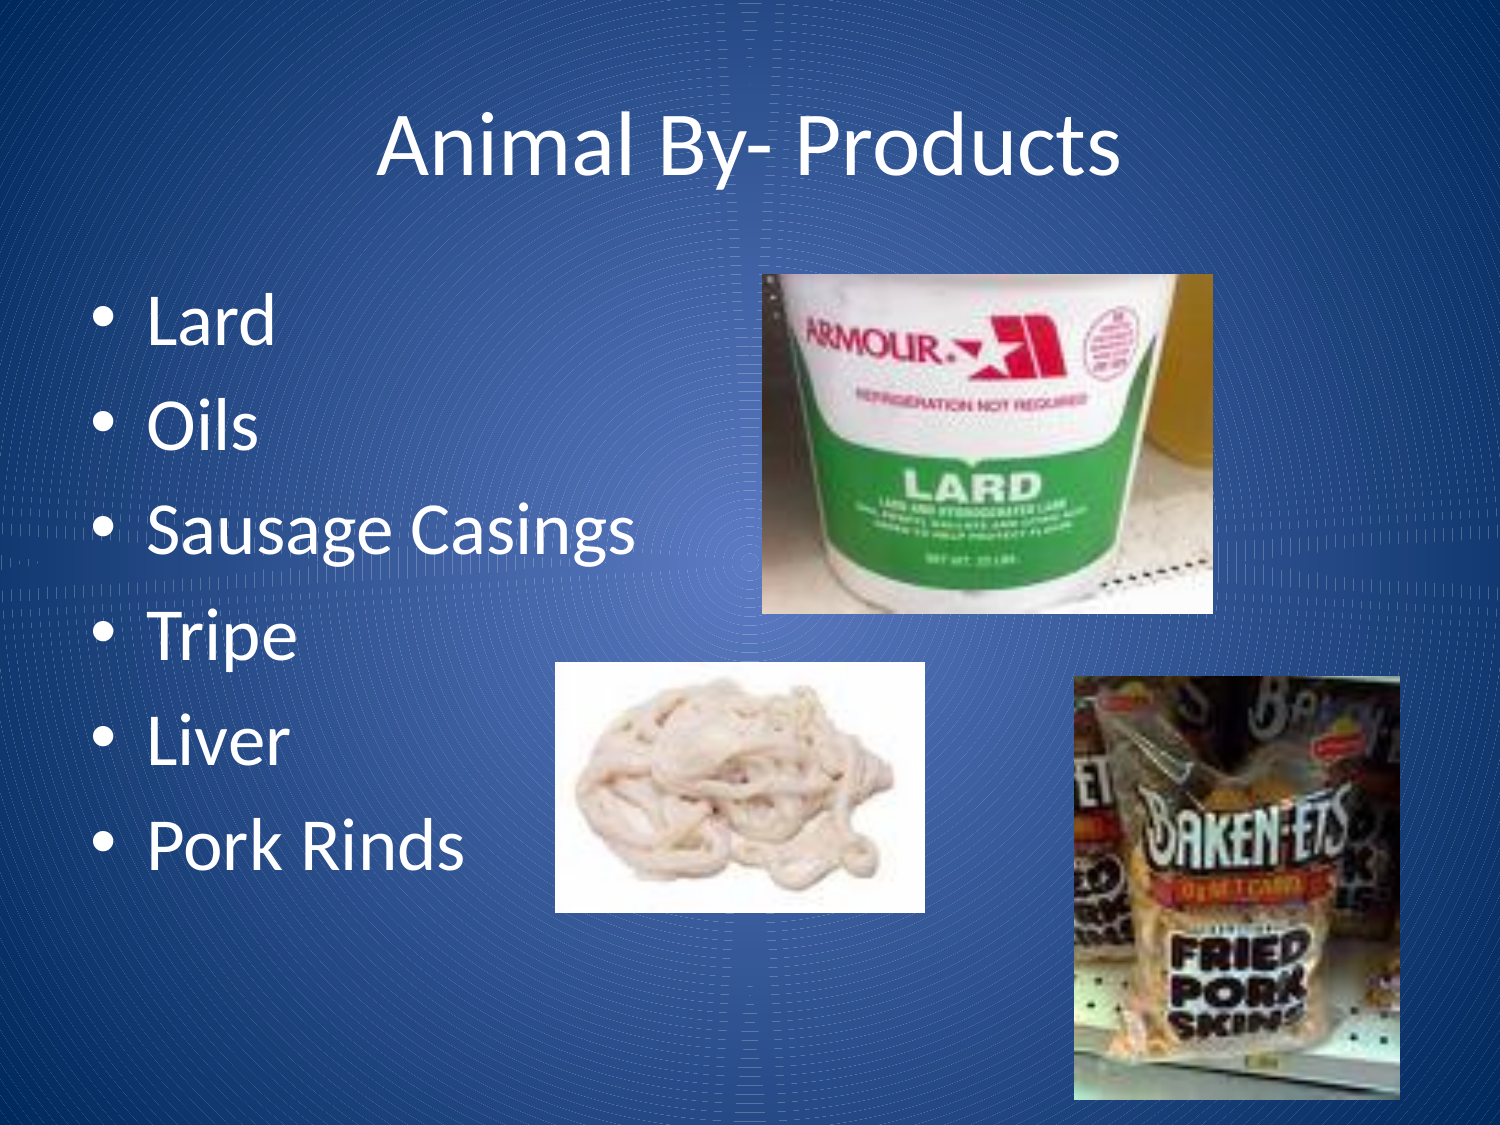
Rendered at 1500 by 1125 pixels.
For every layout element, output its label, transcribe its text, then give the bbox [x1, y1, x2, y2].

title Animal By- Products [75, 45, 1425, 233]
picture [554, 662, 925, 913]
picture [762, 274, 1213, 614]
list Lard Oils Sausage Casings Tripe Liver Pork Rinds [75, 262, 1425, 1005]
picture [1074, 675, 1401, 1100]
